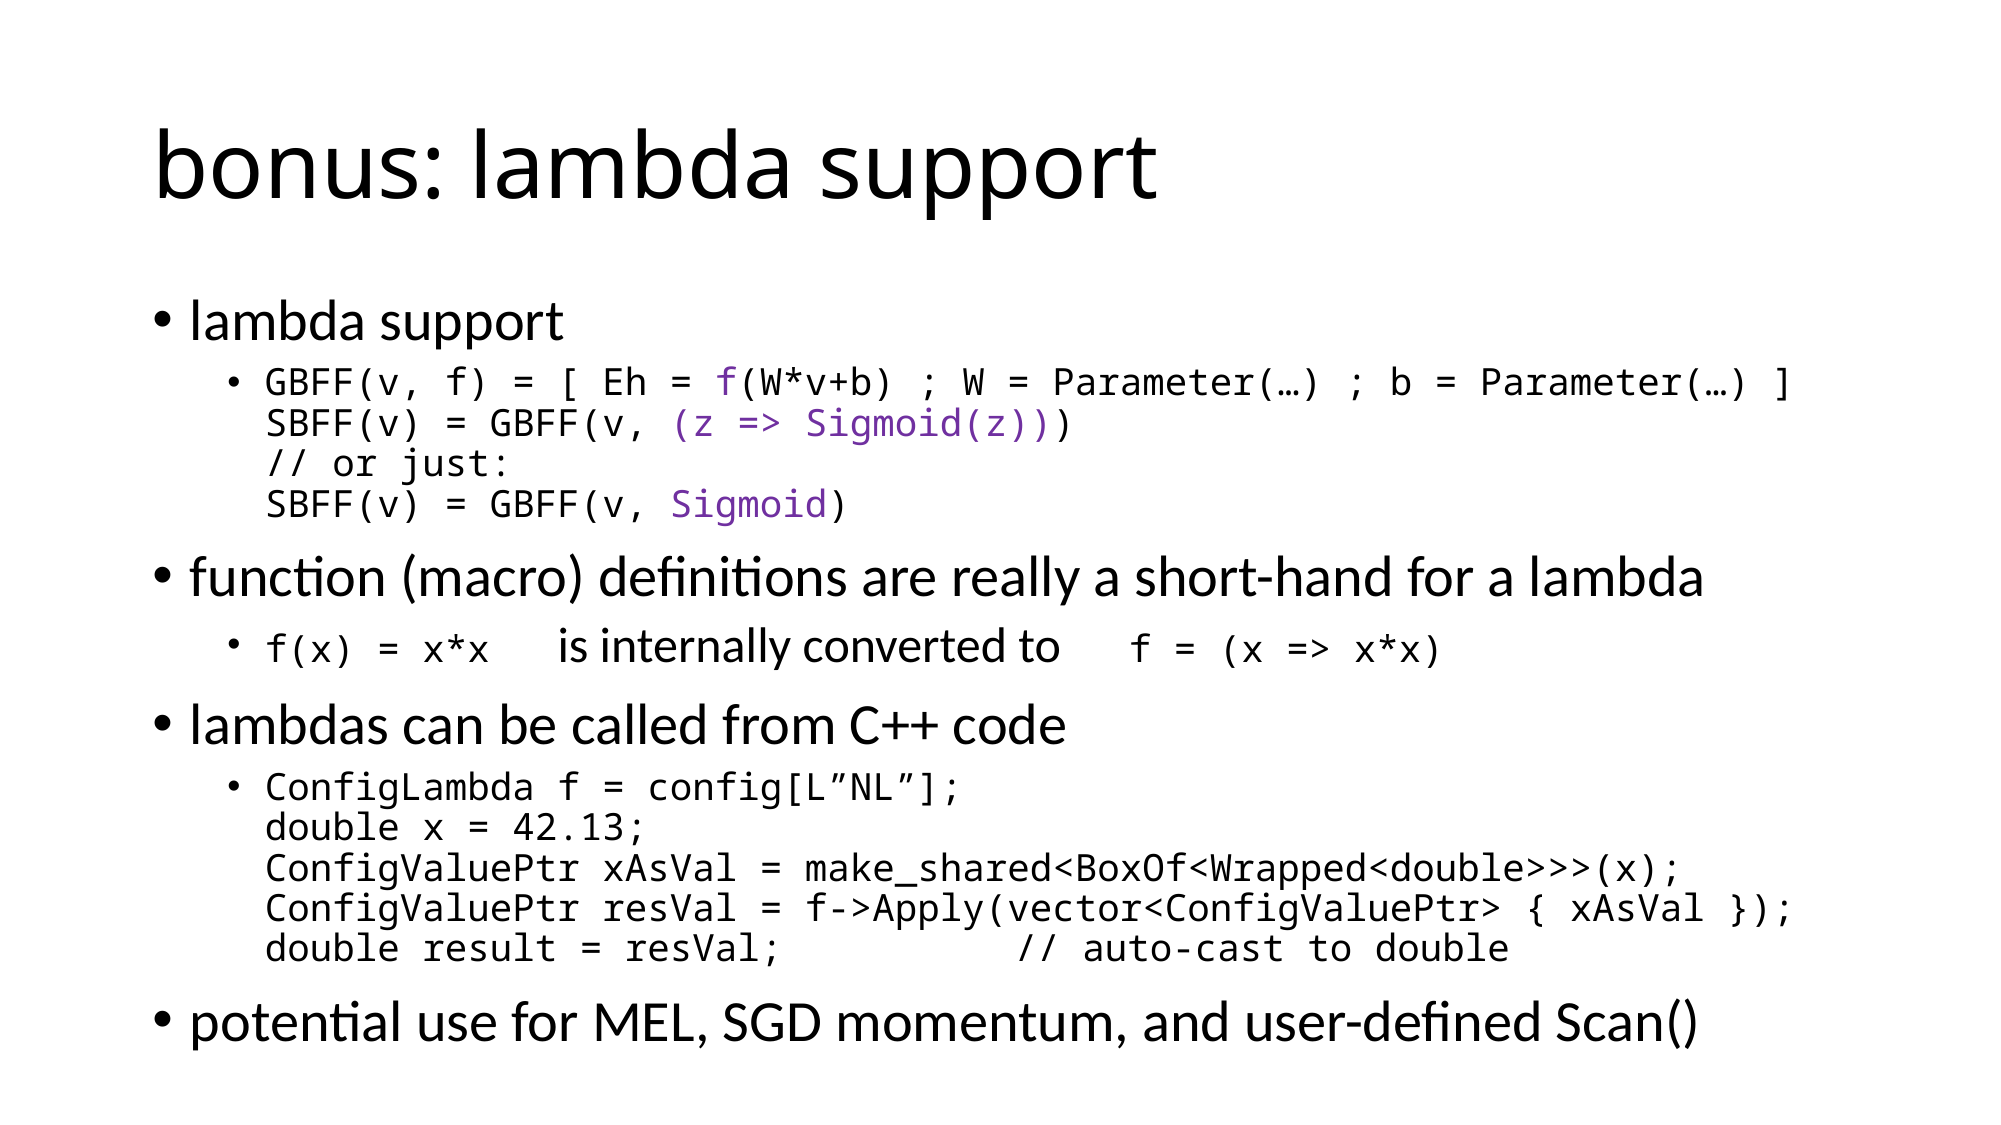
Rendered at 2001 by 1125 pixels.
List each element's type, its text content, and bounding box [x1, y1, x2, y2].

list lambda support GBFF(v, f) = [ Eh = f(W*v+b) ; W = Parameter(…) ; b = Parameter(…) ] SBFF(v) = GBFF(v, (z => Sigmoid(z))) // or just: SBFF(v) = GBFF(v, Sigmoid) function (macro) definitions are really a short-hand for a lambda f(x) = x*x is internally converted to f = (x => x*x) lambdas can be called from C++ code ConfigLambda f = config[L”NL”]; double x = 42.13; ConfigValuePtr xAsVal = make_shared<BoxOf<Wrapped<double>>>(x); ConfigValuePtr resVal = f->Apply(vector<ConfigValuePtr> { xAsVal }); double result = resVal; // auto-cast to double potential use for MEL, SGD momentum, and user-defined Scan() [137, 282, 1863, 997]
title bonus: lambda support [137, 59, 1863, 278]
